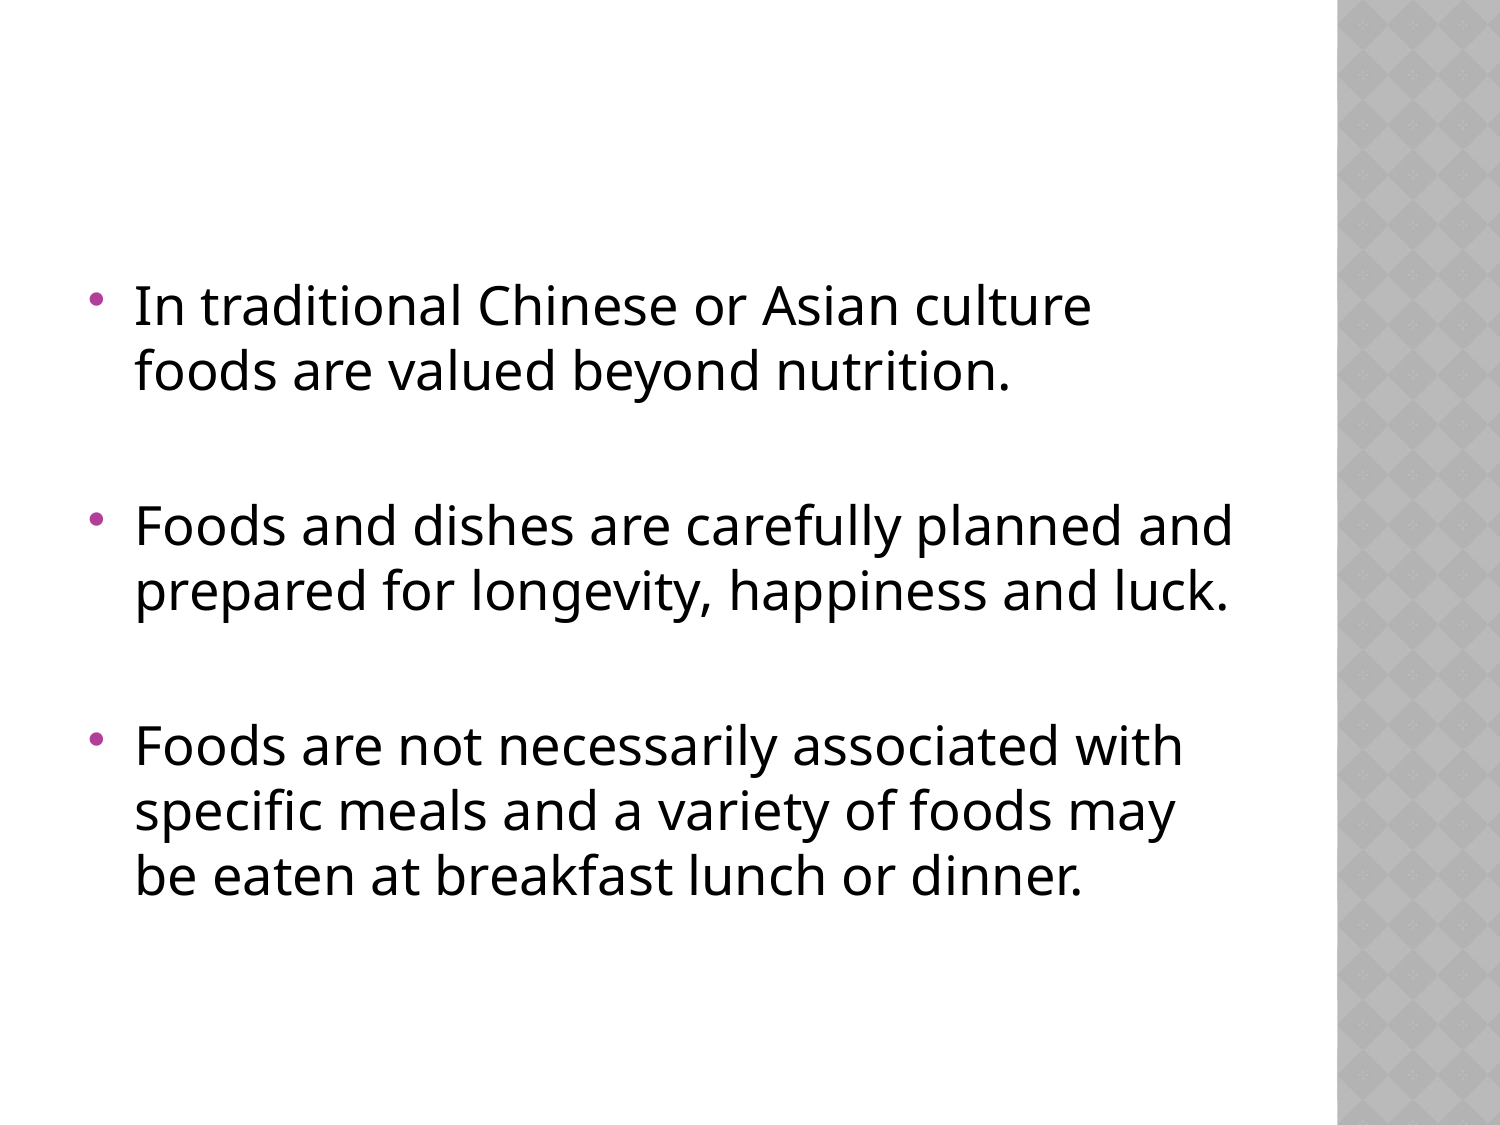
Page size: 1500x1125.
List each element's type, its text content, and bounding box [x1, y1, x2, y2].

list In traditional Chinese or Asian culture foods are valued beyond nutrition. Foods and dishes are carefully planned and prepared for longevity, happiness and luck. Foods are not necessarily associated with specific meals and a variety of foods may be eaten at breakfast lunch or dinner. [75, 264, 1263, 1059]
